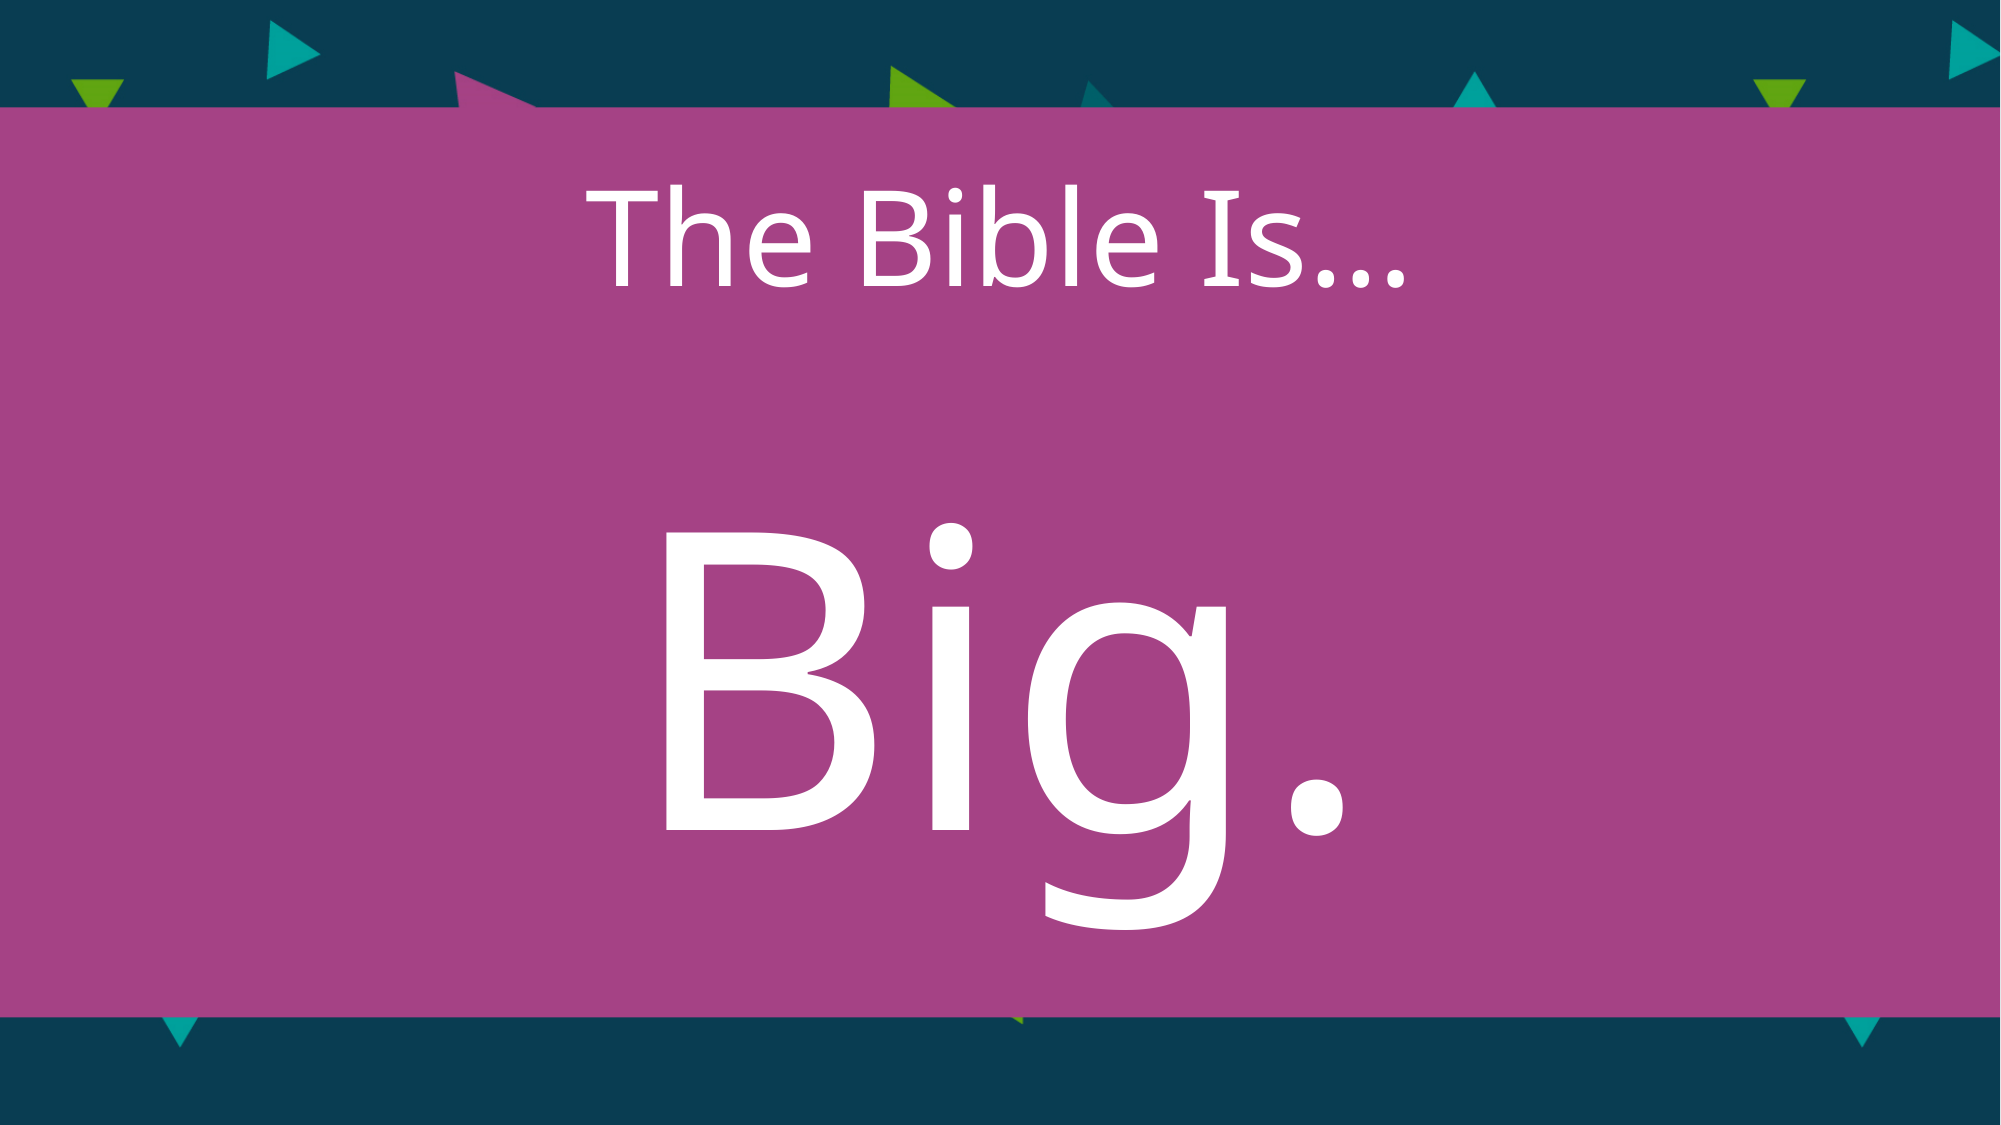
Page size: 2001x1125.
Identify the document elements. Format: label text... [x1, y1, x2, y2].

text_box The Bible Is… Big. [137, 145, 1863, 921]
text_box [0, 106, 2000, 1018]
picture [0, 0, 2001, 1125]
